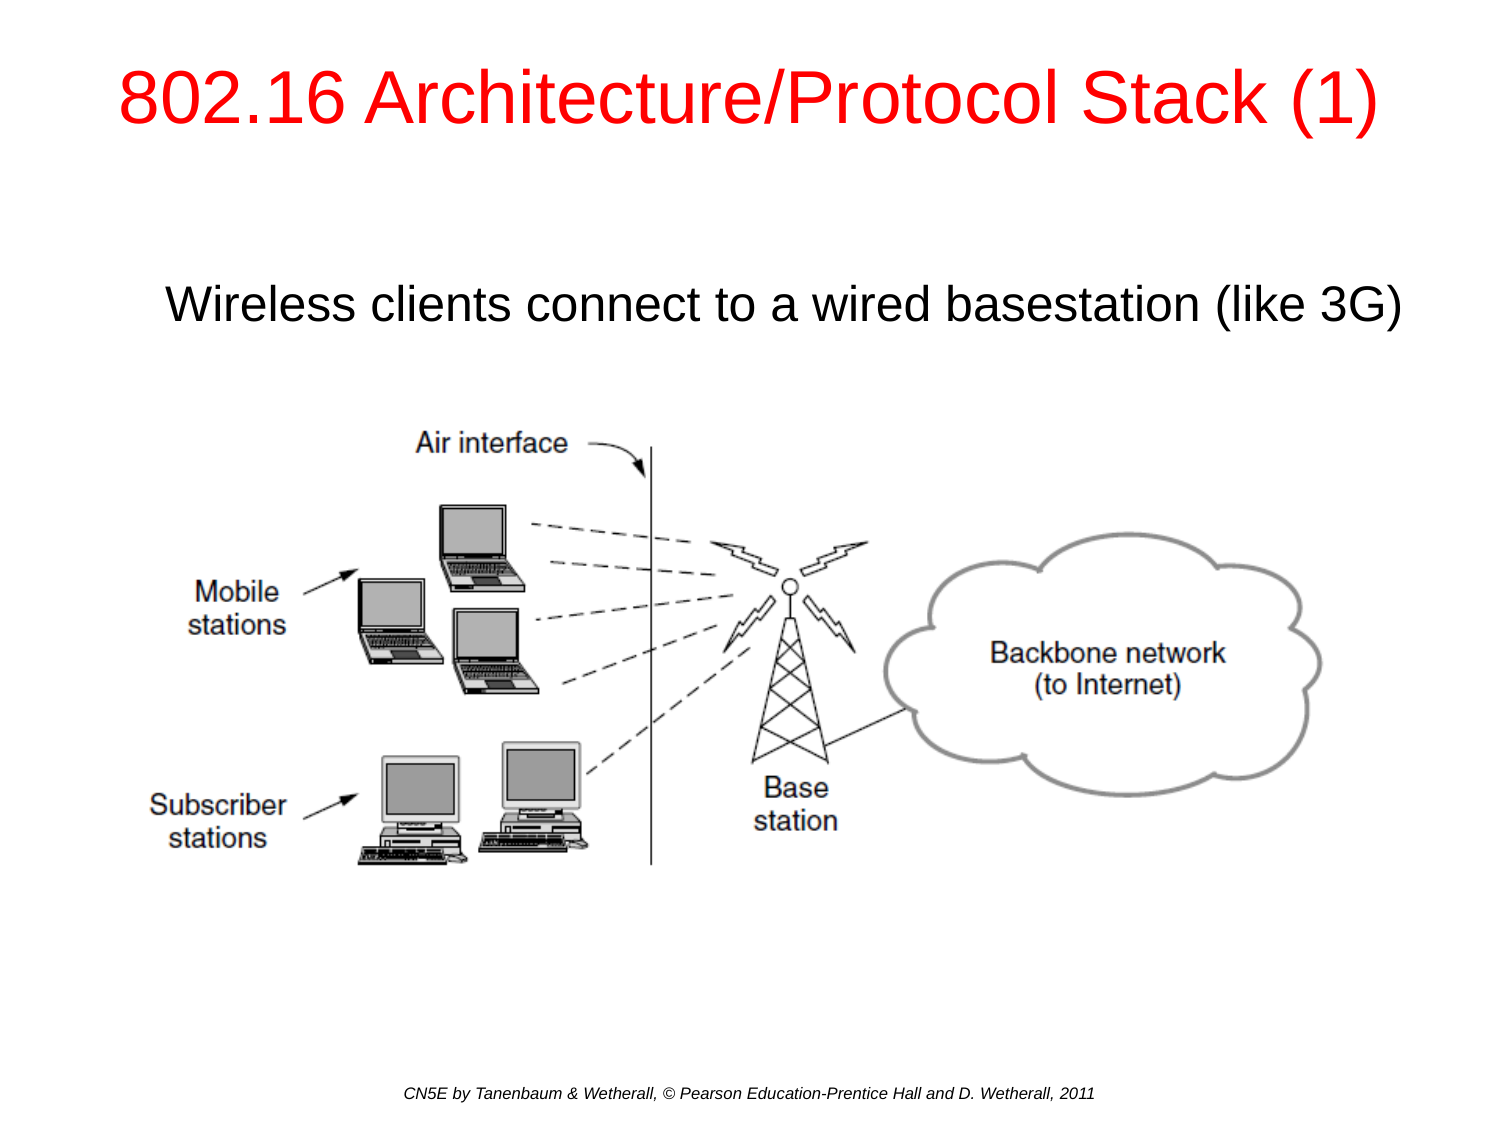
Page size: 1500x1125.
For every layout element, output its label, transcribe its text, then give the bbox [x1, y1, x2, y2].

picture [114, 419, 1386, 890]
title 802.16 Architecture/Protocol Stack (1) [0, 0, 1500, 188]
footer CN5E by Tanenbaum & Wetherall, © Pearson Education-Prentice Hall and D. Wetherall, 2011 [0, 1074, 1500, 1125]
list Wireless clients connect to a wired basestation (like 3G) [149, 263, 1429, 1020]
